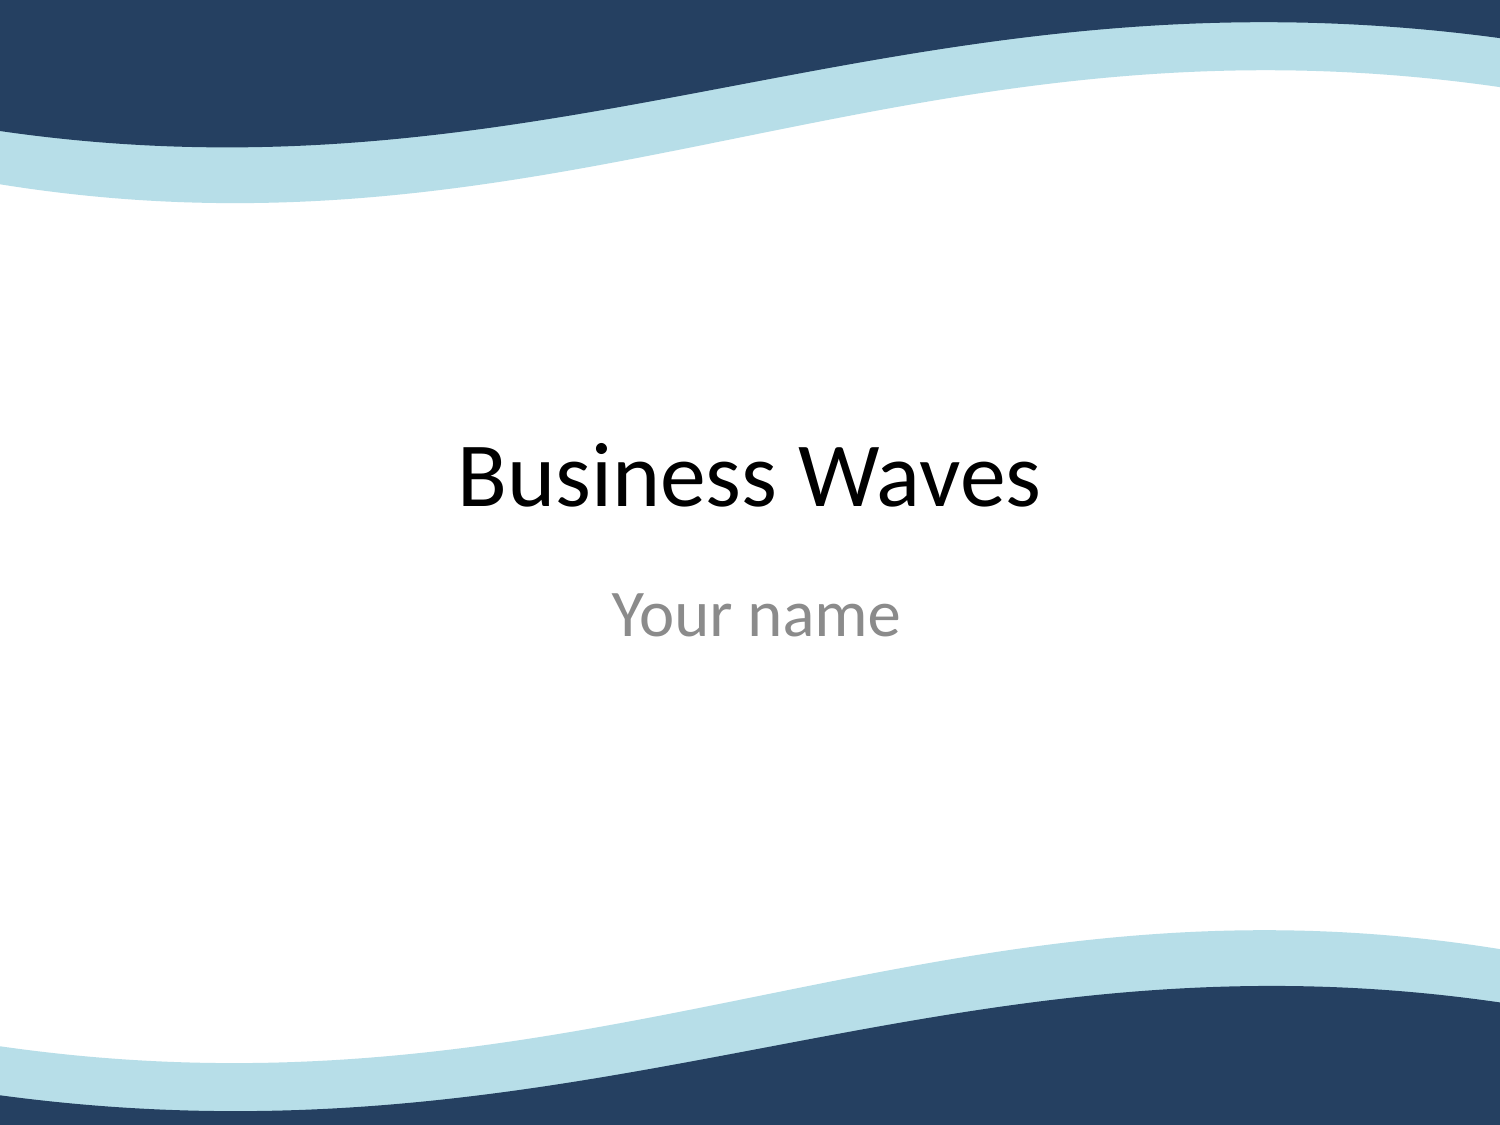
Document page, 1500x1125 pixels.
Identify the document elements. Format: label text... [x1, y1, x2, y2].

title Business Waves [112, 349, 1388, 591]
subtitle Your name [231, 562, 1282, 850]
